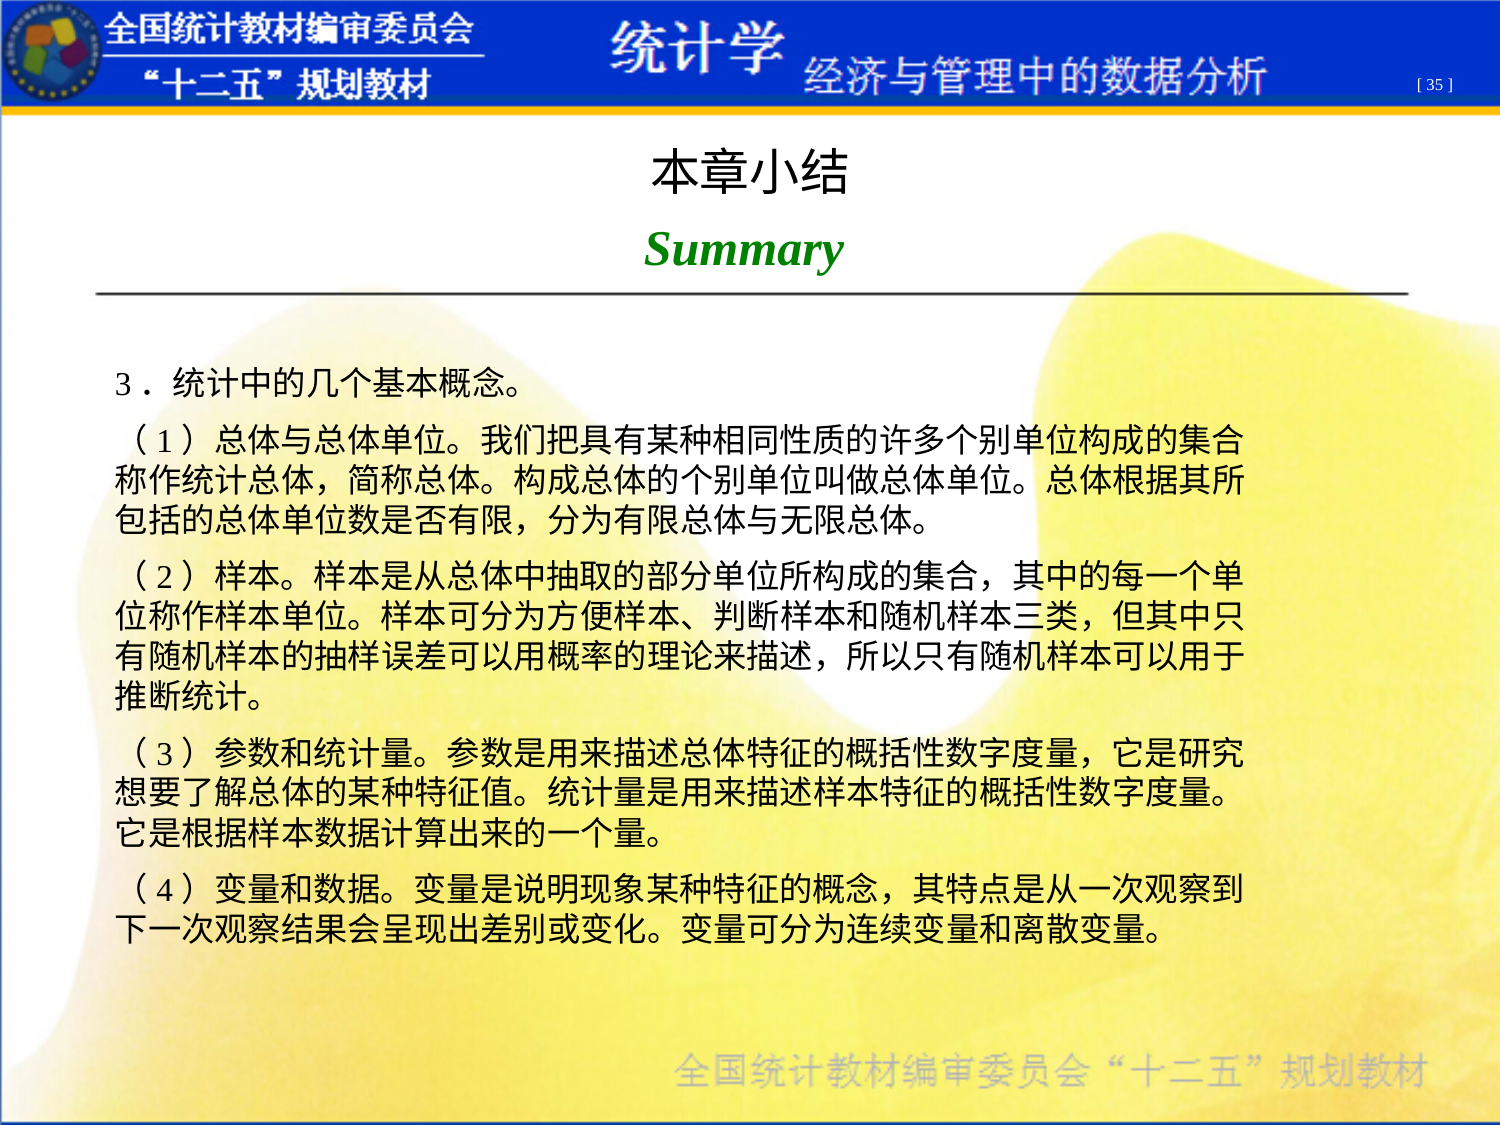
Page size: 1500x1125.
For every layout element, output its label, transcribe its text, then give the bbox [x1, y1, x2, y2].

text_box [ 35 ] [1364, 66, 1468, 142]
text_box 本章小结 [64, 132, 1436, 207]
text_box Summary [41, 207, 1447, 283]
text_box 3．统计中的几个基本概念。 （1）总体与总体单位。我们把具有某种相同性质的许多个别单位构成的集合称作统计总体，简称总体。构成总体的个别单位叫做总体单位。总体根据其所包括的总体单位数是否有限，分为有限总体与无限总体。 （2）样本。样本是从总体中抽取的部分单位所构成的集合，其中的每一个单位称作样本单位。样本可分为方便样本、判断样本和随机样本三类，但其中只有随机样本的抽样误差可以用概率的理论来描述，所以只有随机样本可以用于推断统计。 （3）参数和统计量。参数是用来描述总体特征的概括性数字度量，它是研究想要了解总体的某种特征值。统计量是用来描述样本特征的概括性数字度量。它是根据样本数据计算出来的一个量。 （4）变量和数据。变量是说明现象某种特征的概念，其特点是从一次观察到下一次观察结果会呈现出差别或变化。变量可分为连续变量和离散变量。 [100, 355, 1282, 956]
picture [0, 0, 1500, 1125]
